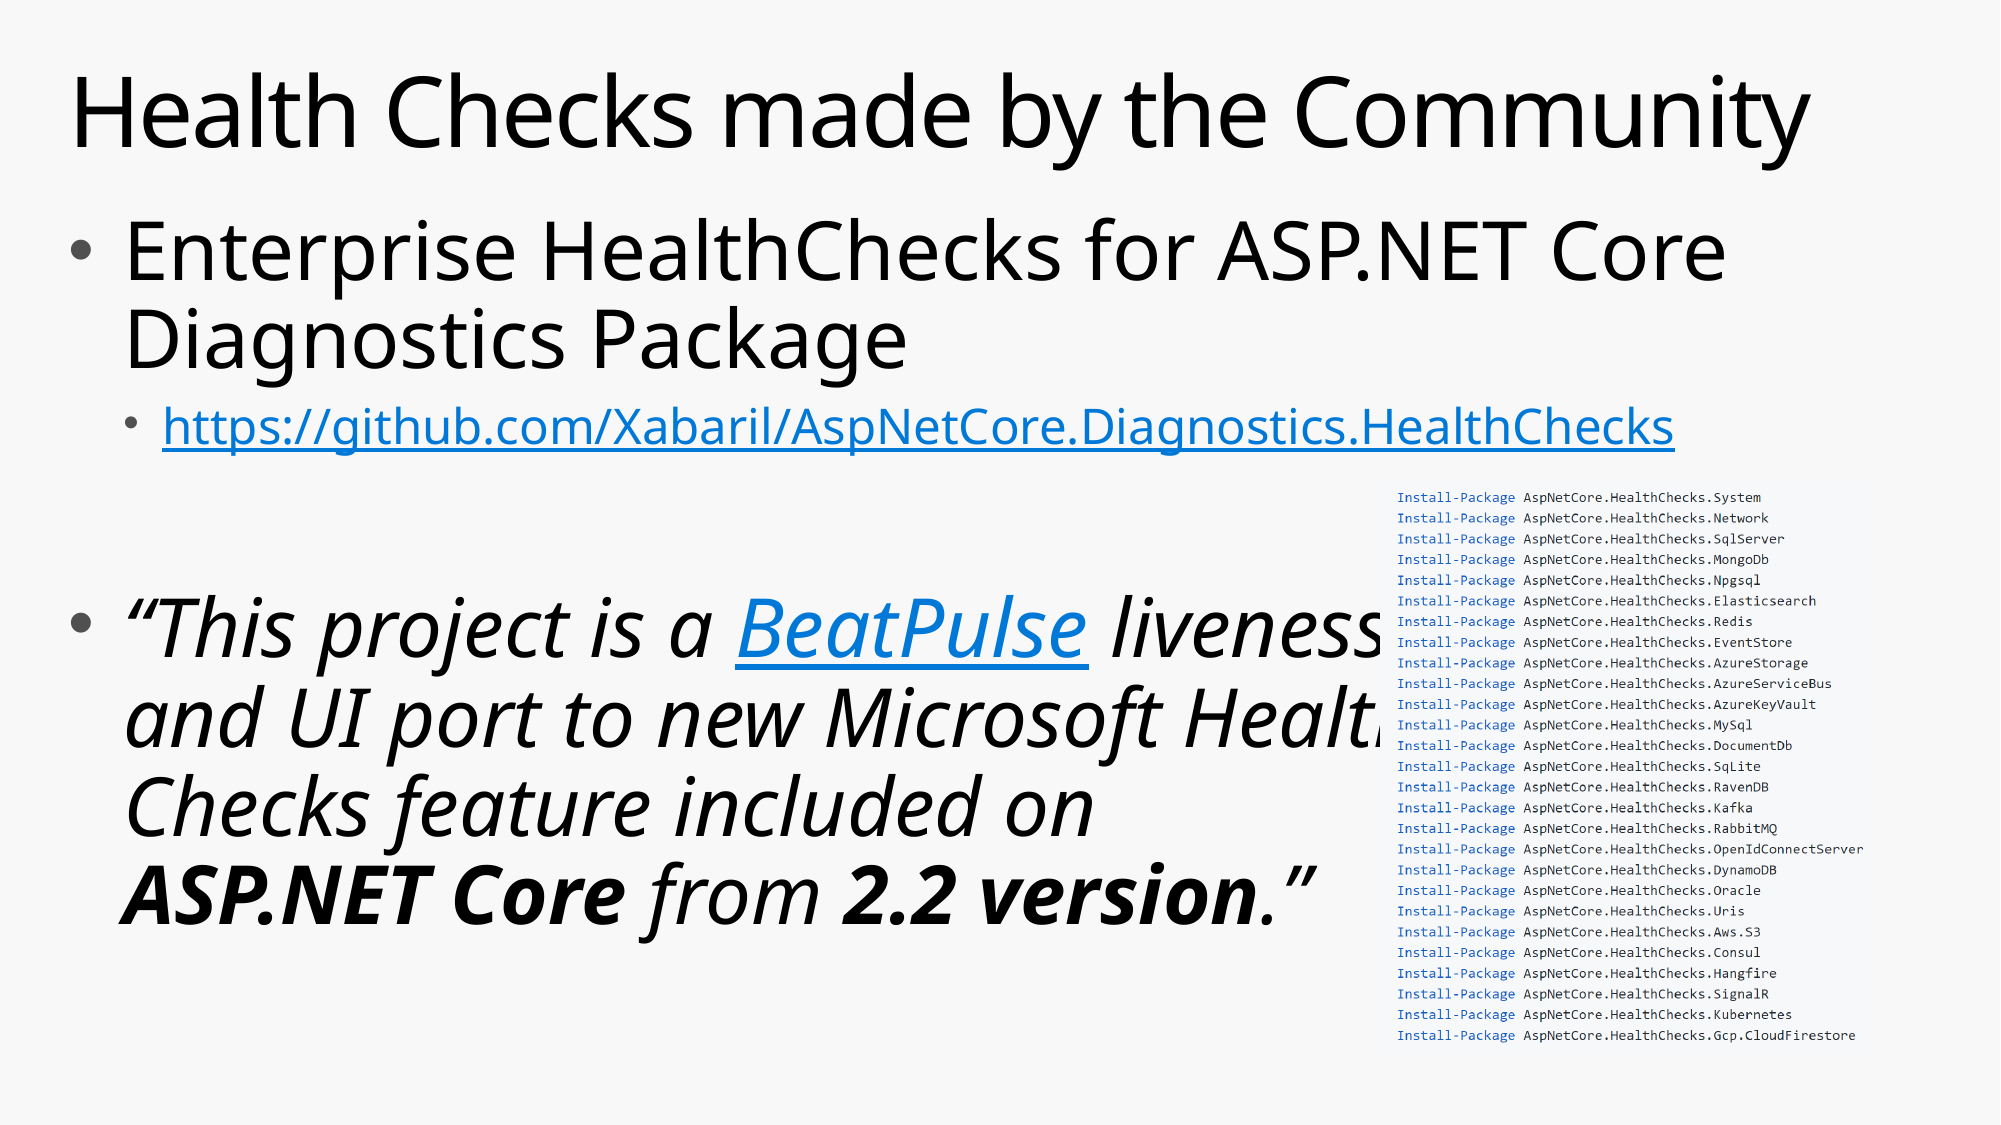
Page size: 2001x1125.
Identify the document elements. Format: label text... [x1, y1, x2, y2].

list Enterprise HealthChecks for ASP.NET Core Diagnostics Package https://github.com/Xabaril/AspNetCore.Diagnostics.HealthChecks “This project is a BeatPulse liveness and UI port to new Microsoft Health Checks feature included on ASP.NET Core from 2.2 version.” [44, 196, 1956, 954]
picture [1380, 480, 1874, 1056]
title Health Checks made by the Community [44, 47, 1957, 196]
